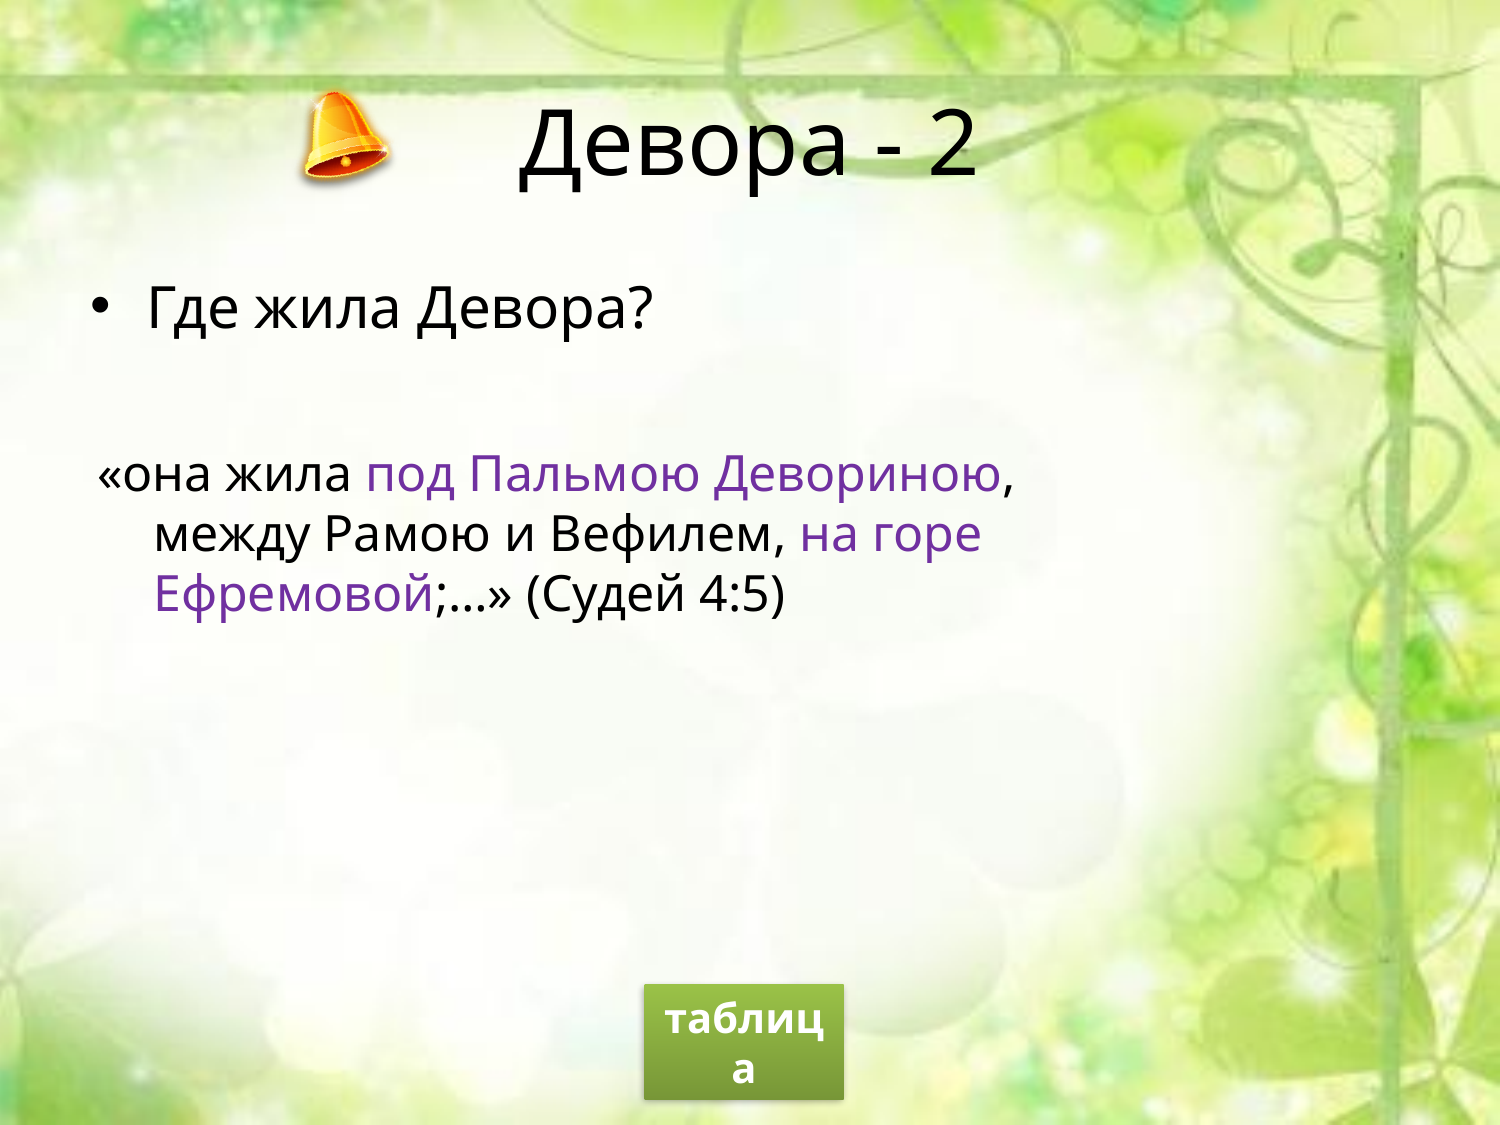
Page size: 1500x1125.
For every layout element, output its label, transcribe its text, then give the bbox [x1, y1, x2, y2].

list Где жила Девора? [75, 262, 738, 411]
title Девора - 2 [75, 45, 1425, 233]
picture [0, 0, 1500, 1125]
list «она жила под Пальмою Девориною, между Рамою и Вефилем, на горе Ефремовой;…» (Судей 4:5) [82, 433, 1090, 801]
text_box таблица [644, 984, 844, 1100]
